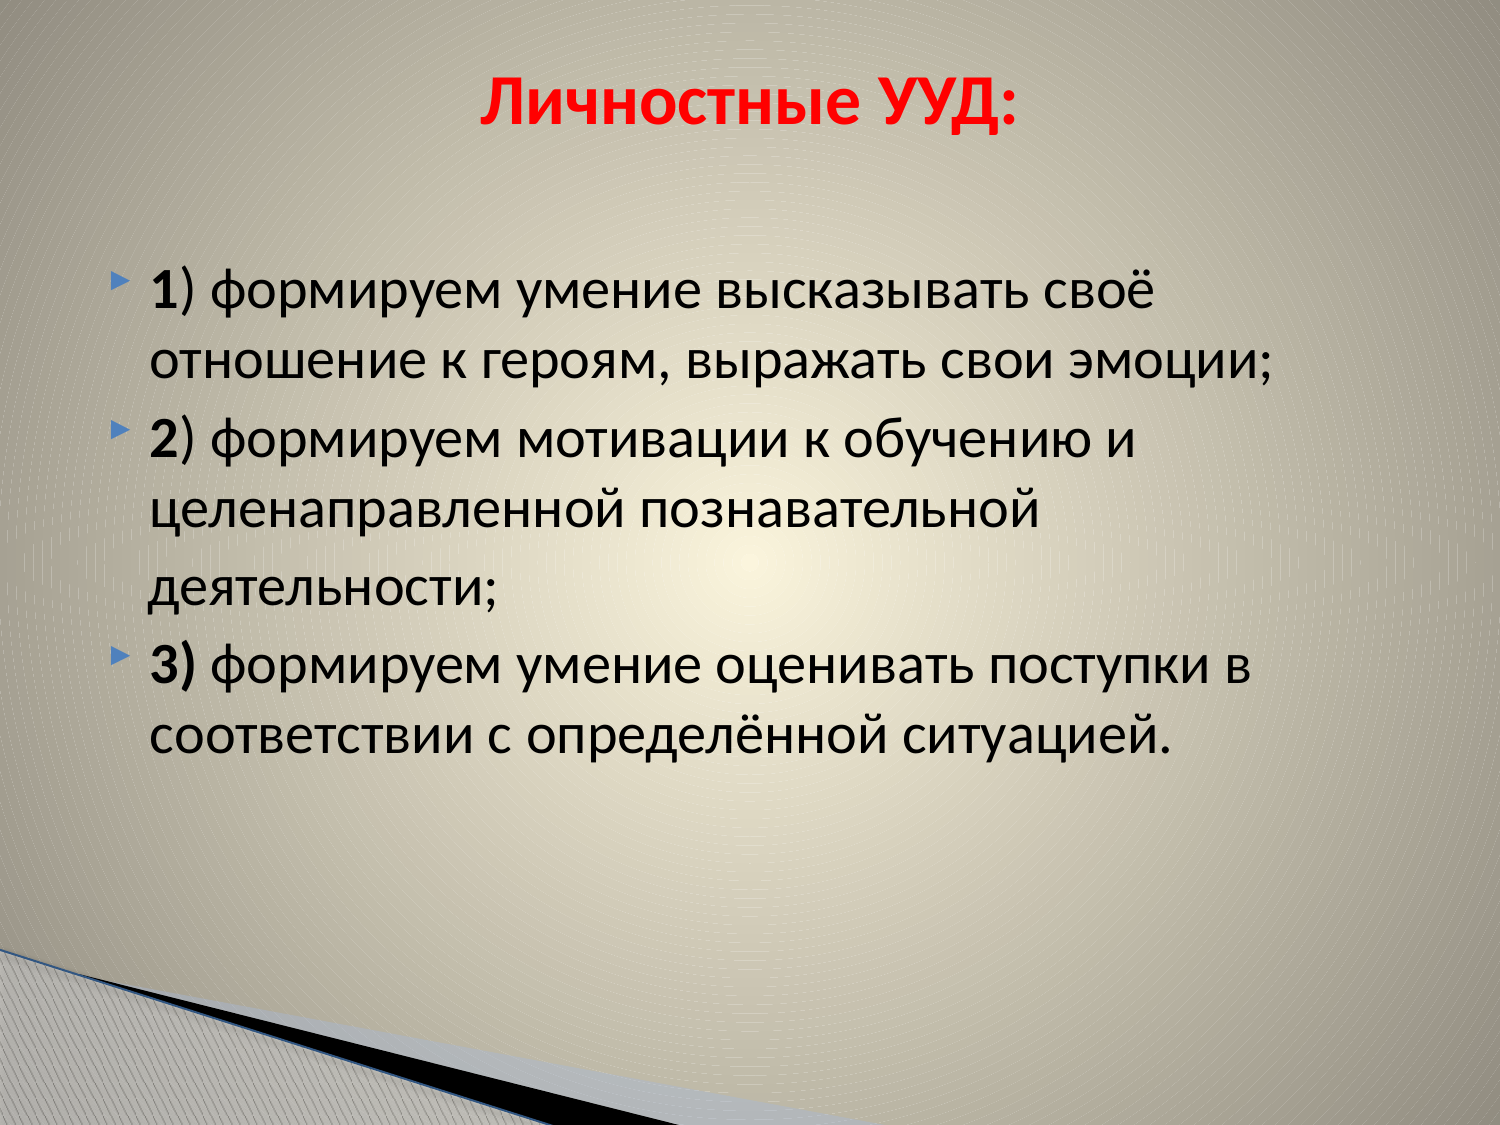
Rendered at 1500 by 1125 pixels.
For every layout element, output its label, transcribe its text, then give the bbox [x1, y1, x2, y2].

title Личностные УУД: [75, 45, 1425, 233]
list 1) формируем умение высказывать своё отношение к героям, выражать свои эмоции; 2) формируем мотивации к обучению и целенаправленной познавательной деятельности; 3) формируем умение оценивать поступки в соответствии с определённой ситуацией. [75, 243, 1425, 986]
